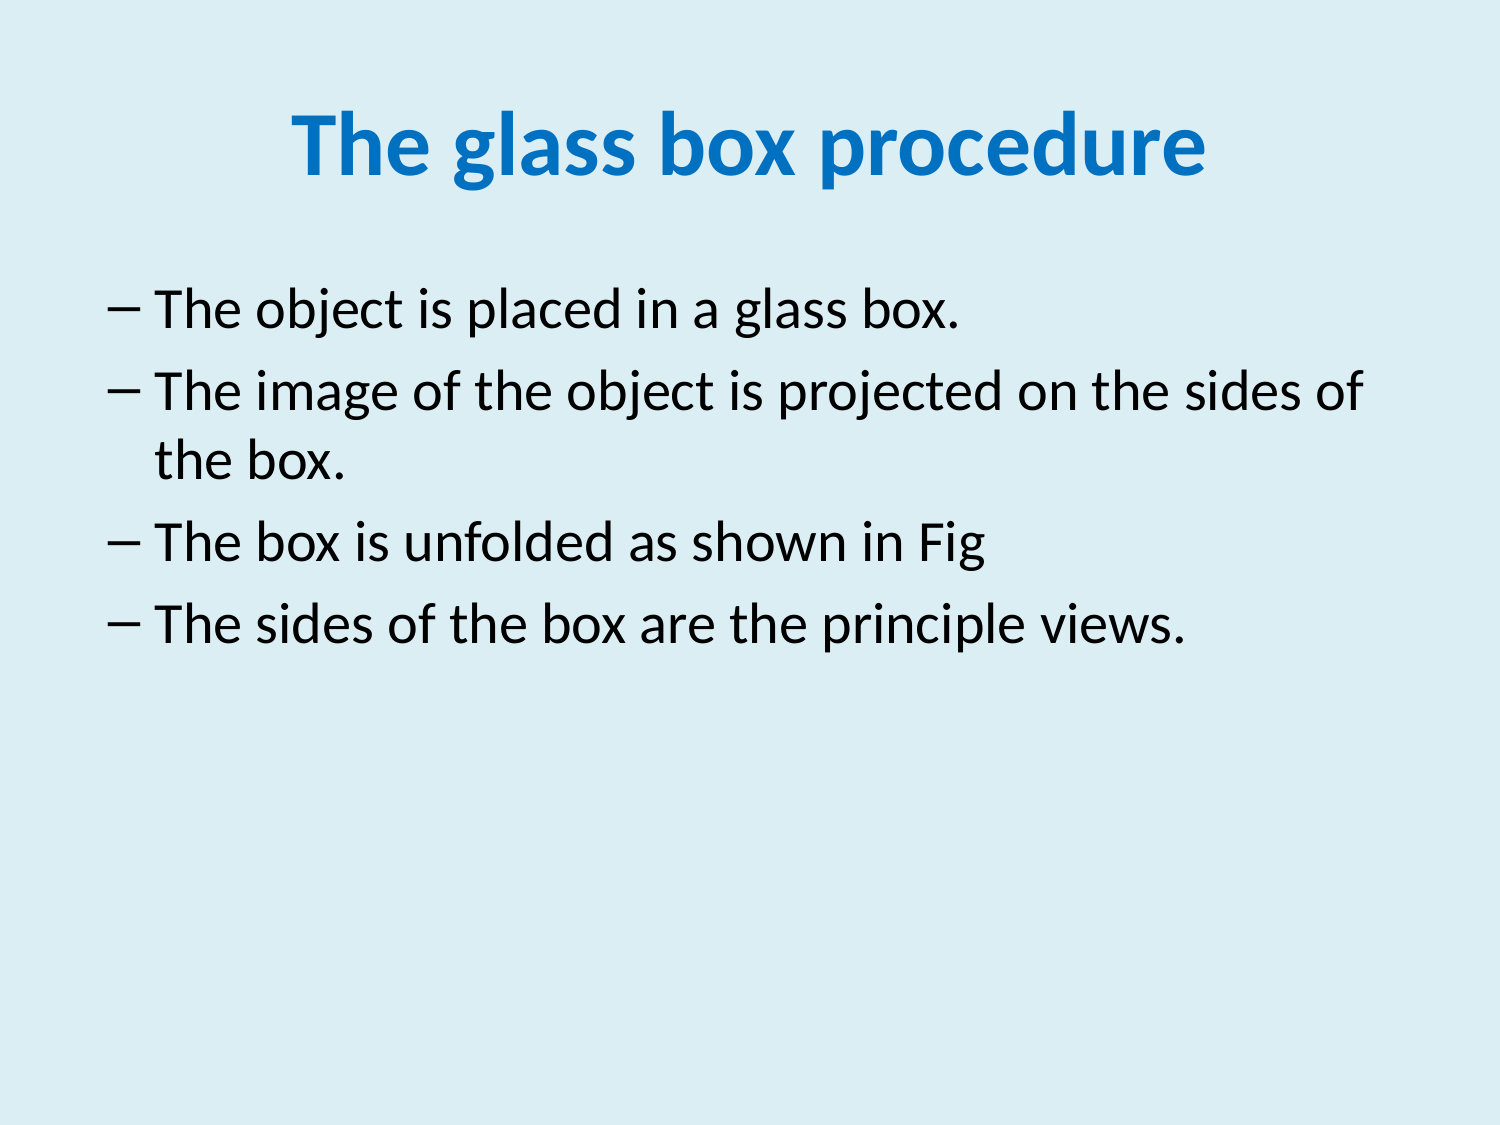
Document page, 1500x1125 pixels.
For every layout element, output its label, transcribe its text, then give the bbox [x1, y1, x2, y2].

title The glass box procedure [75, 45, 1425, 233]
list The object is placed in a glass box. The image of the object is projected on the sides of the box. The box is unfolded as shown in Fig The sides of the box are the principle views. [75, 262, 1425, 1005]
